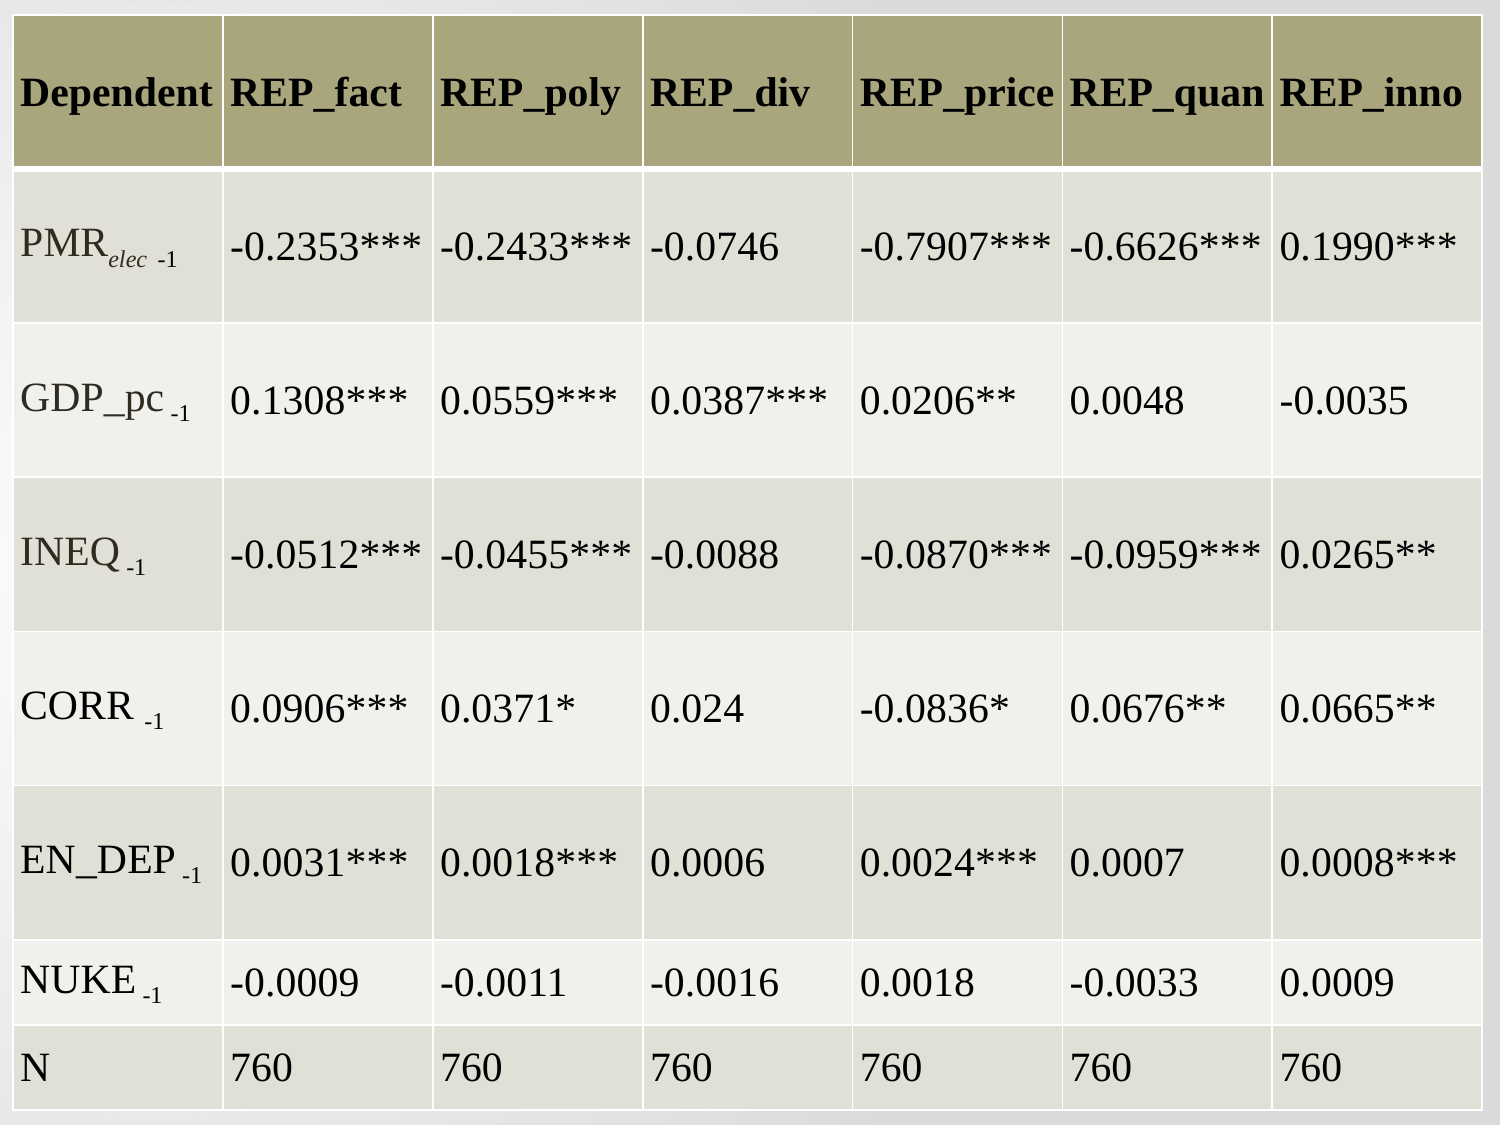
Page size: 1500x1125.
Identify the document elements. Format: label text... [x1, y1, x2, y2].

table_cell -0.2353*** [224, 172, 432, 322]
table_cell 0.0906*** [224, 632, 432, 785]
table_cell -0.0512*** [224, 478, 432, 631]
table_cell 0.1308*** [224, 324, 432, 476]
table_cell 760 [1273, 1026, 1481, 1109]
table_cell -0.0033 [1063, 941, 1271, 1024]
table_cell -0.0035 [1273, 324, 1481, 476]
table_cell INEQ -1 [14, 478, 222, 631]
table_cell 0.0387*** [644, 324, 852, 476]
table_cell 0.0665** [1273, 632, 1481, 785]
table_header REP_price [853, 16, 1062, 166]
table_cell -0.7907*** [853, 172, 1062, 322]
table_cell -0.0870*** [853, 478, 1062, 631]
table_cell EN_DEP -1 [14, 786, 222, 939]
table_header REP_fact [224, 16, 432, 166]
table_cell 0.0018 [853, 941, 1062, 1024]
table_cell 0.0048 [1063, 324, 1271, 476]
table_cell -0.0009 [224, 941, 432, 1024]
table_cell 0.0006 [644, 786, 852, 939]
table_cell CORR -1 [14, 632, 222, 785]
table_cell -0.2433*** [434, 172, 642, 322]
table_cell 760 [644, 1026, 852, 1109]
table_cell 760 [434, 1026, 642, 1109]
table_header REP_div [644, 16, 852, 166]
table_header Dependent [14, 16, 222, 166]
table_cell 0.0206** [853, 324, 1062, 476]
table_cell NUKE -1 [14, 941, 222, 1024]
table_cell 0.0009 [1273, 941, 1481, 1024]
table_header REP_inno [1273, 16, 1481, 166]
table_cell 0.0371* [434, 632, 642, 785]
table_cell 0.0676** [1063, 632, 1271, 785]
table_cell -0.0016 [644, 941, 852, 1024]
table_cell 0.0265** [1273, 478, 1481, 631]
table_cell 0.024 [644, 632, 852, 785]
table_cell -0.0011 [434, 941, 642, 1024]
table_cell 0.1990*** [1273, 172, 1481, 322]
table_cell 0.0018*** [434, 786, 642, 939]
table_cell 0.0007 [1063, 786, 1271, 939]
table_cell 0.0031*** [224, 786, 432, 939]
table_cell -0.0455*** [434, 478, 642, 631]
table_header REP_poly [434, 16, 642, 166]
table_cell PMRelec -1 [14, 172, 222, 322]
table_cell 0.0559*** [434, 324, 642, 476]
table_cell -0.0959*** [1063, 478, 1271, 631]
table_cell -0.0836* [853, 632, 1062, 785]
table_cell -0.0088 [644, 478, 852, 631]
table_cell GDP_pc -1 [14, 324, 222, 476]
table_cell -0.6626*** [1063, 172, 1271, 322]
table_cell 760 [224, 1026, 432, 1109]
table_cell 0.0008*** [1273, 786, 1481, 939]
table_cell 760 [1063, 1026, 1271, 1109]
table_cell N [14, 1026, 222, 1109]
table_cell -0.0746 [644, 172, 852, 322]
table_header REP_quan [1063, 16, 1271, 166]
table_cell 0.0024*** [853, 786, 1062, 939]
table_cell 760 [853, 1026, 1062, 1109]
